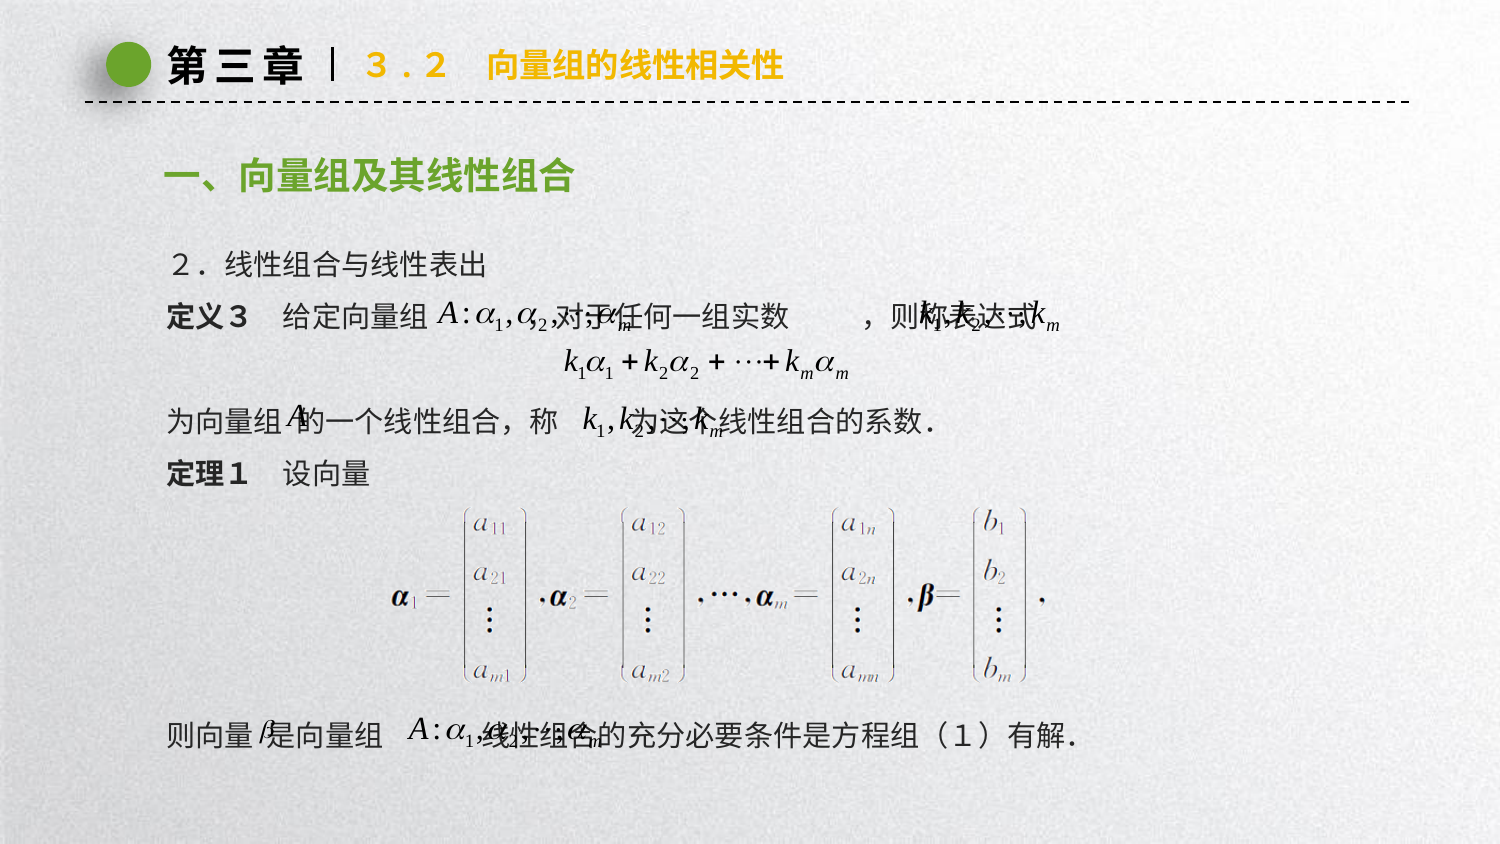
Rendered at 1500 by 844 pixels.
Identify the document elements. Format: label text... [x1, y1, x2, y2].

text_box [558, 339, 855, 388]
text_box 一、向量组及其线性组合 [148, 144, 1360, 205]
text_box [104, 39, 152, 90]
picture [0, 0, 1500, 844]
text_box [279, 397, 313, 433]
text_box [400, 707, 609, 757]
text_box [914, 291, 1066, 341]
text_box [577, 397, 729, 447]
text_box ２．线性组合与线性表出 定义３ 给定向量组 ，对于任何一组实数 ，则称表达式 为向量组 的一个线性组合，称 为这个线性组合的系数． 定理１ 设向量 则向量 是向量组 线性组合的充分必要条件是方程组（１）有解． [151, 220, 1362, 760]
text_box ３.２ 向量组的线性相关性 [346, 37, 800, 92]
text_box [254, 713, 282, 750]
text_box 第三章 [152, 32, 320, 97]
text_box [430, 291, 639, 341]
